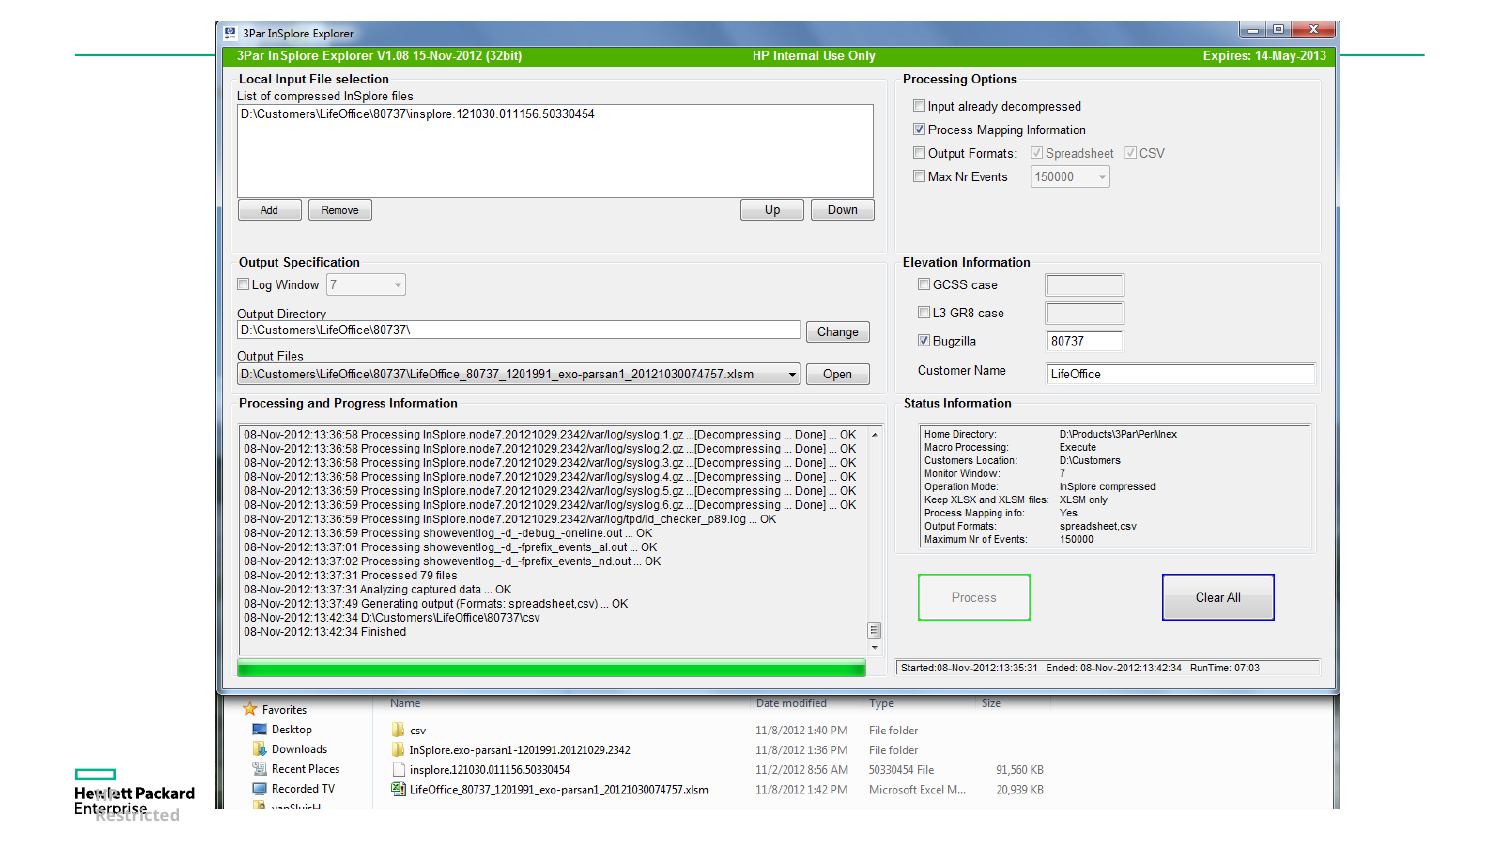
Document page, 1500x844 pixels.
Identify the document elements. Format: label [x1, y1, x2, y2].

picture [215, 21, 1340, 809]
